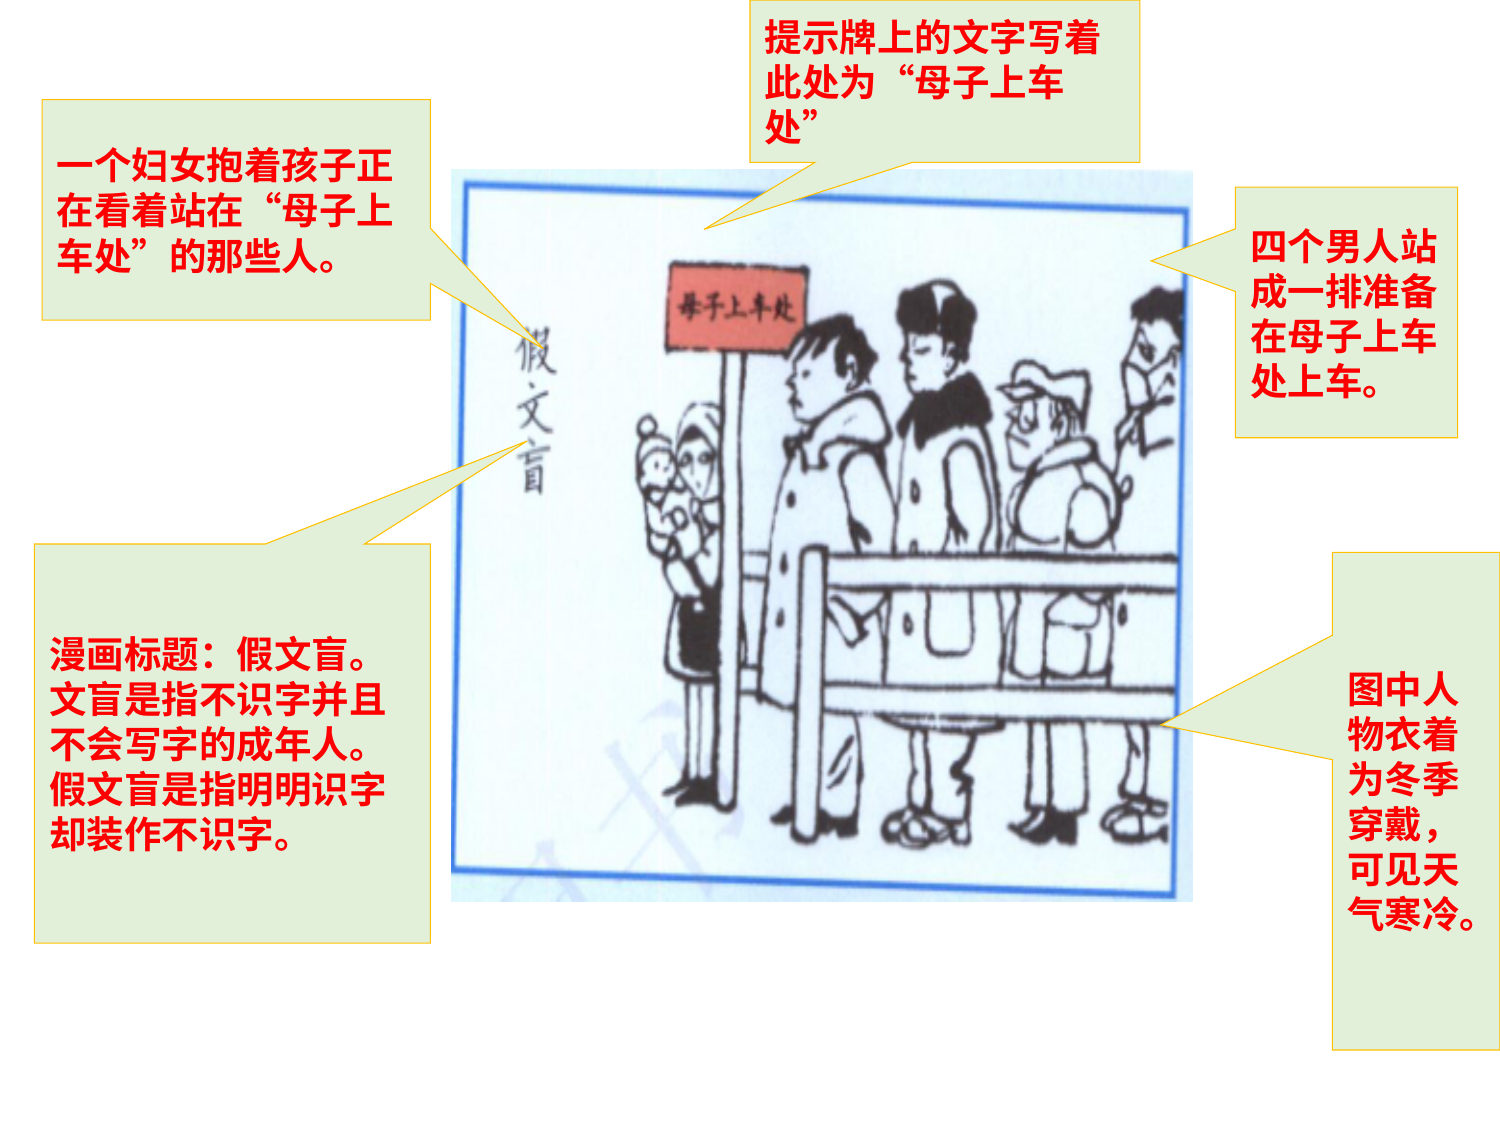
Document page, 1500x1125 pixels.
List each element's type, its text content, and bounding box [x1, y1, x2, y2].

picture [451, 169, 1193, 902]
text_box 四个男人站成一排准备在母子上车处上车。 [1193, 186, 1459, 439]
text_box 漫画标题：假文盲。文盲是指不识字并且不会写字的成年人。 假文盲是指明明识字却装作不识字。 [33, 469, 451, 945]
text_box 图中人物衣着为冬季穿戴，可见天气寒冷。 [1193, 551, 1500, 1052]
text_box 提示牌上的文字写着此处为“母子上车处” [748, 0, 1141, 169]
text_box 一个妇女抱着孩子正在看着站在“母子上车处”的那些人。 [41, 98, 451, 322]
